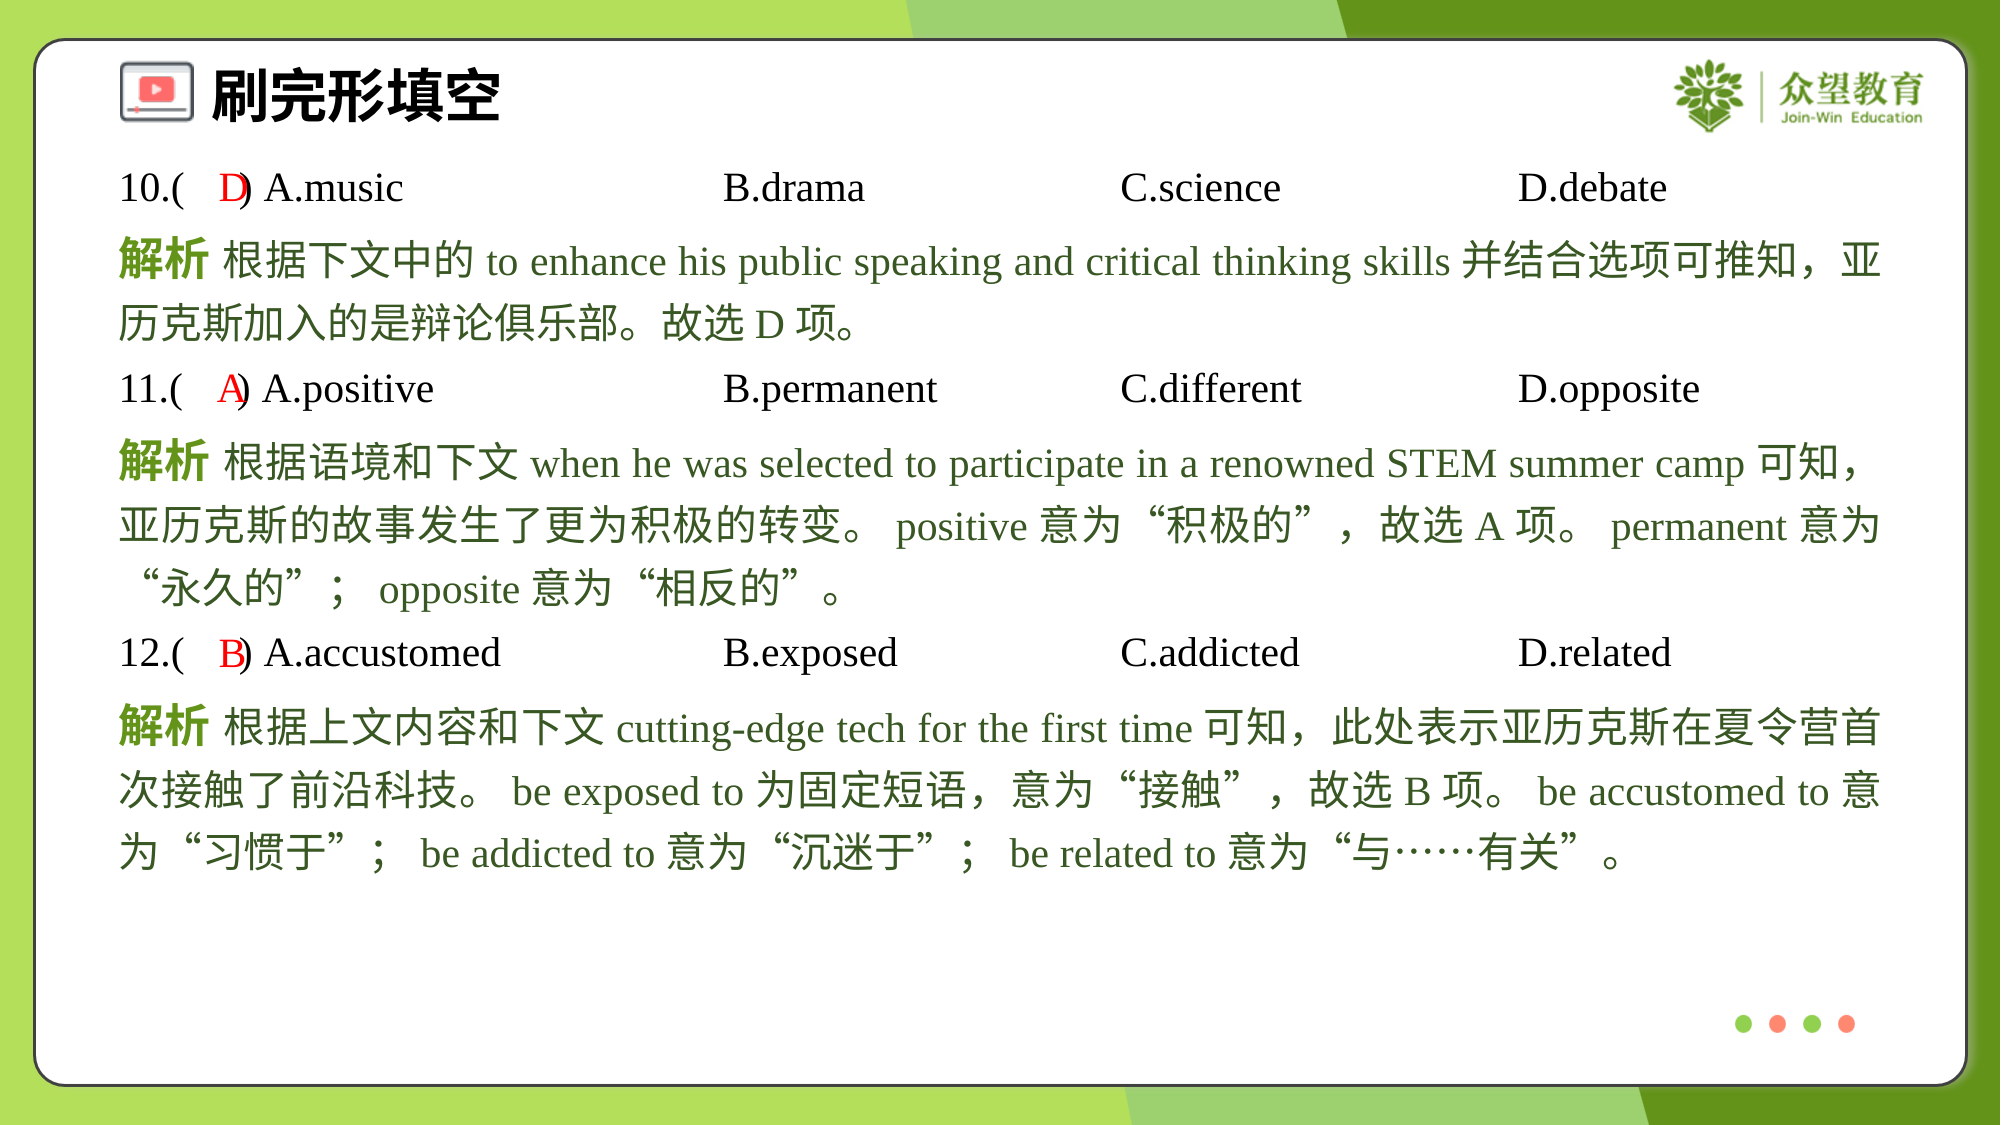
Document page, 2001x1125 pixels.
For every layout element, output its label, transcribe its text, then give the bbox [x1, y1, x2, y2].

text_box 解析 根据语境和下文when he was selected to participate in a renowned STEM summer camp可知，亚历克斯的故事发生了更为积极的转变。positive意为“积极的”，故选A项。permanent意为“永久的”；opposite意为“相反的”。 [118, 417, 1883, 607]
text_box 解析 根据下文中的to enhance his public speaking and critical thinking skills并结合选项可推知，亚历克斯加入的是辩论俱乐部。故选D项。 [118, 215, 1883, 343]
text_box 解析 根据上文内容和下文cutting-edge tech for the first time可知，此处表示亚历克斯在夏令营首次接触了前沿科技。be exposed to为固定短语，意为“接触”，故选B项。be accustomed to意为“习惯于”；be addicted to意为“沉迷于”；be related to意为“与……有关”。 [118, 682, 1883, 871]
text_box 12.( ) A.accustomed B.exposed C.addicted D.related [118, 612, 213, 670]
picture [0, 0, 2000, 1125]
text_box A [212, 348, 252, 406]
text_box 11.( ) A.positive B.permanent C.different D.opposite [252, 348, 1883, 406]
text_box B [213, 612, 252, 671]
text_box D [213, 146, 254, 205]
text_box 10.( ) A.music B.drama C.science D.debate [118, 146, 213, 204]
text_box 10.( ) A.music B.drama C.science D.debate [254, 146, 1883, 204]
text_box 11.( ) A.positive B.permanent C.different D.opposite [118, 348, 212, 406]
text_box 12.( ) A.accustomed B.exposed C.addicted D.related [252, 612, 1883, 670]
